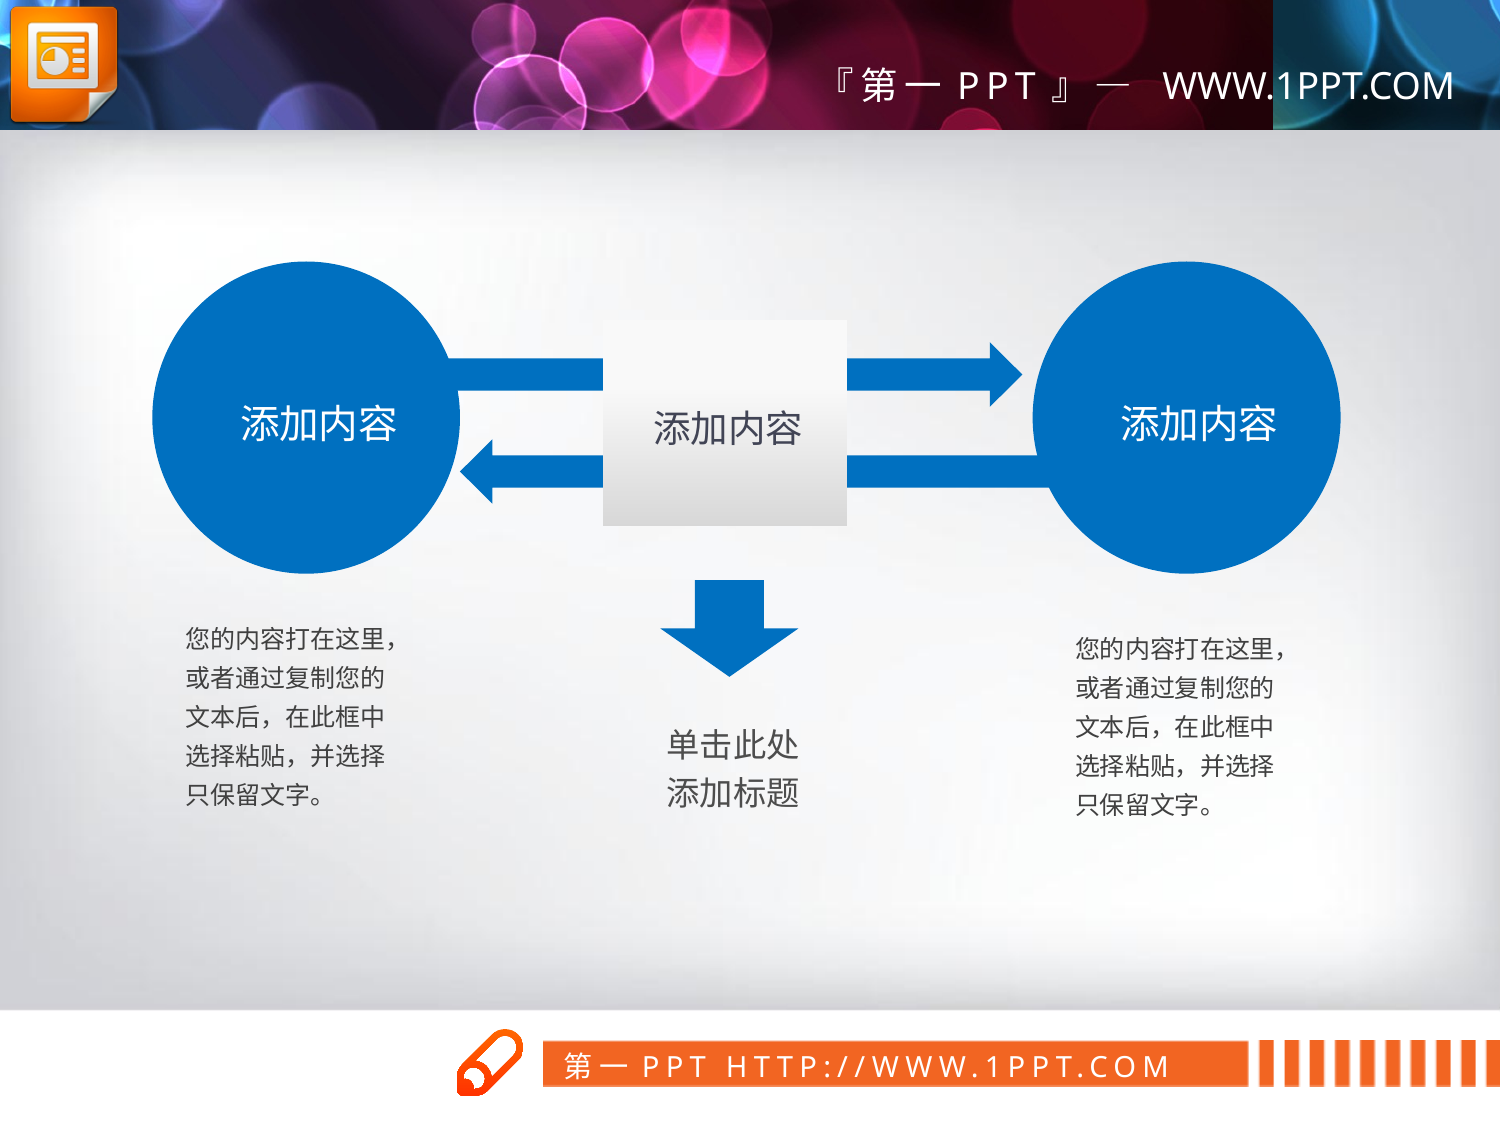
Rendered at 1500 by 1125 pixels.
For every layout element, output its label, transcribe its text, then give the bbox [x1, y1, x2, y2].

picture [543, 1040, 1500, 1087]
text_box [847, 455, 1048, 488]
text_box [847, 342, 1023, 407]
text_box 添加内容 [603, 320, 847, 526]
text_box 单击此处添加标题 [651, 708, 845, 820]
text_box 您的内容打在这里，或者通过复制您的文本后，在此框中选择粘贴，并选择只保留文字。 [1059, 617, 1315, 828]
text_box [449, 358, 603, 391]
text_box 添加内容 [1032, 261, 1341, 574]
text_box [459, 439, 603, 504]
picture [0, 0, 1500, 1012]
text_box [660, 580, 799, 677]
text_box 添加内容 [152, 261, 460, 574]
text_box 您的内容打在这里，或者通过复制您的文本后，在此框中选择粘贴，并选择只保留文字。 [169, 606, 425, 817]
